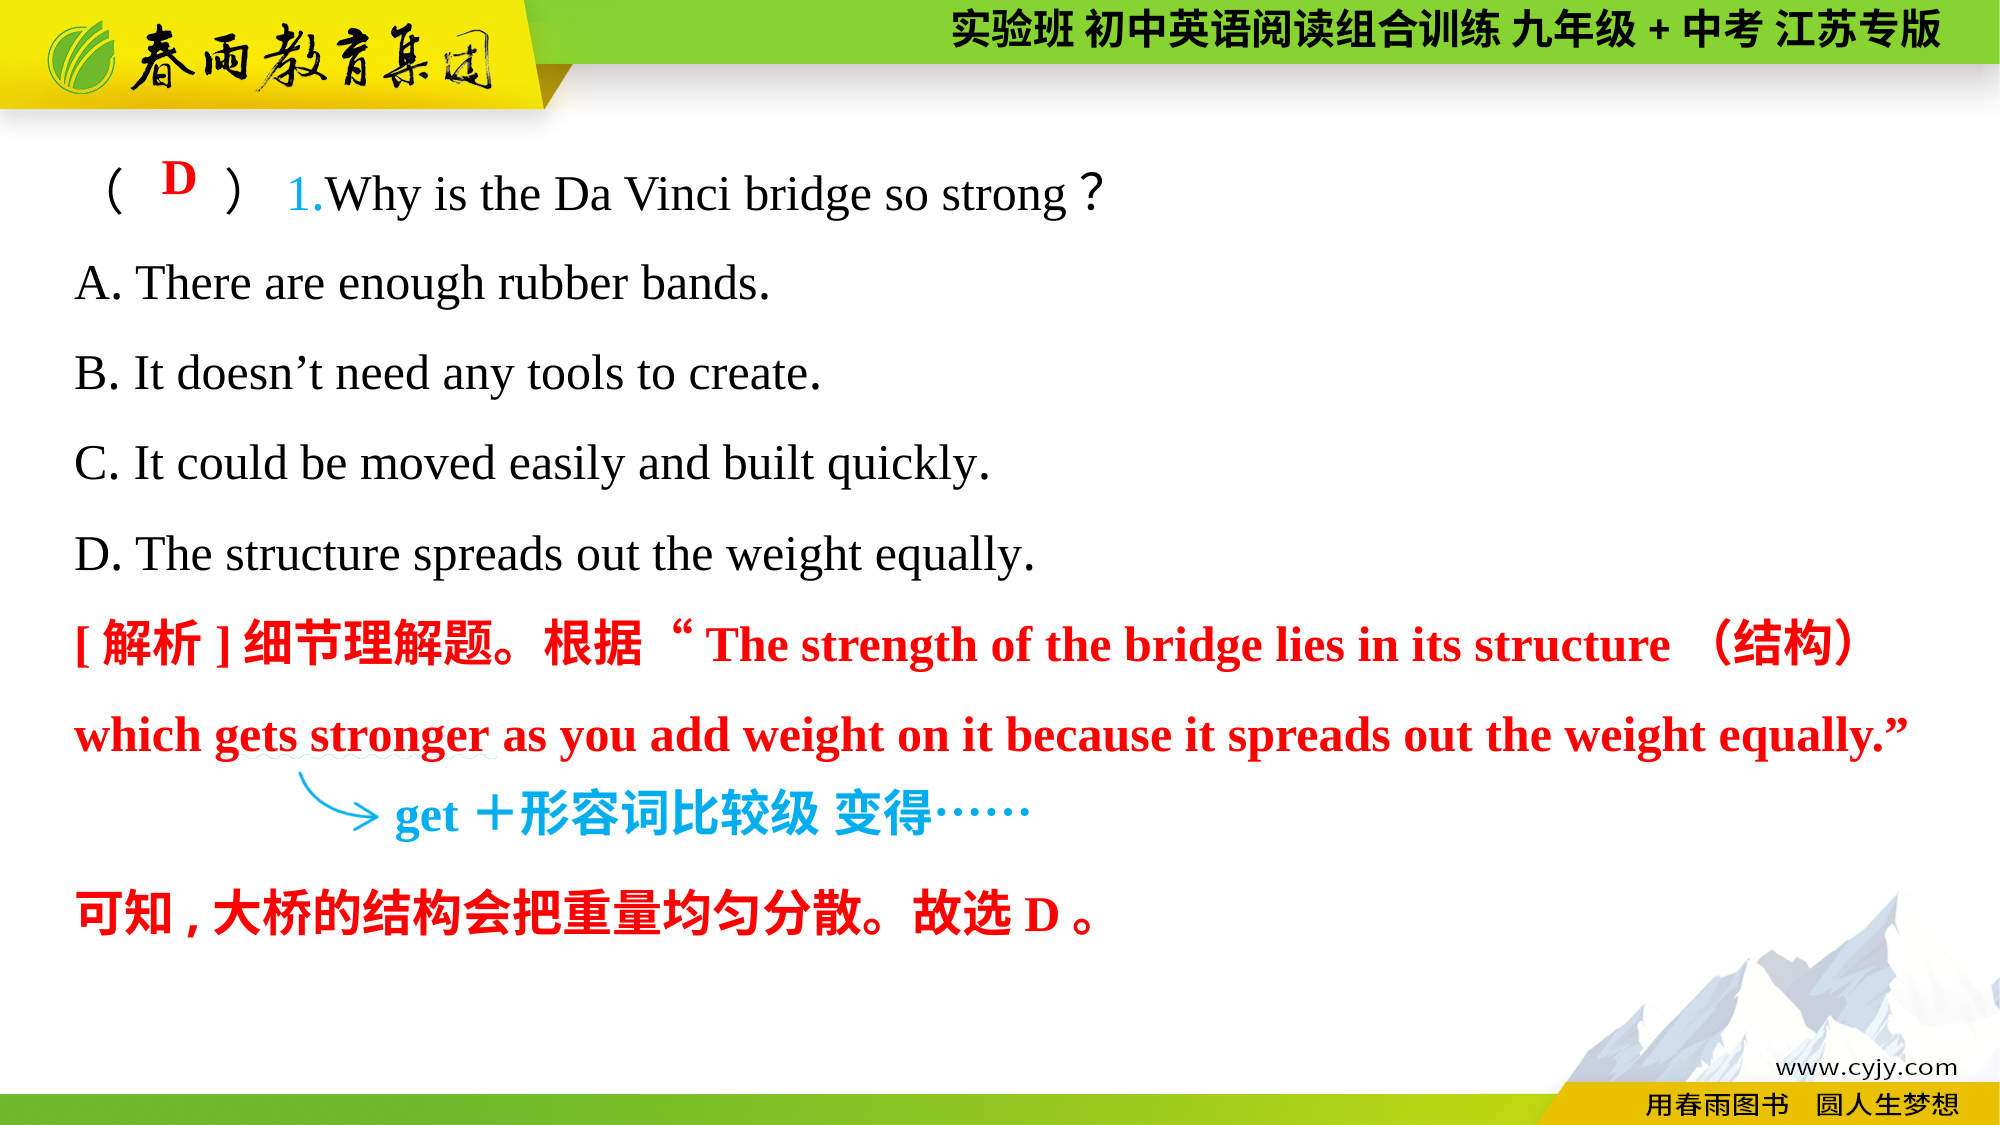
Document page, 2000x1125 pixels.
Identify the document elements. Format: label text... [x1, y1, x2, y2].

text_box D [146, 137, 213, 213]
list （ ）1.Why is the Da Vinci bridge so strong？ A. There are enough rubber bands. B. It doesn’t need any tools to create. C. It could be moved easily and built quickly. D. The structure spreads out the weight equally. [59, 122, 1944, 573]
text_box [解析]细节理解题。根据“The strength of the bridge lies in its structure（结构） which gets stronger as you add weight on it because it spreads out the weight equally.” 可知,大桥的结构会把重量均匀分散。故选D。 [59, 573, 1944, 949]
picture [0, 0, 2000, 1125]
text_box get＋形容词比较级 变得…… [379, 774, 1048, 850]
